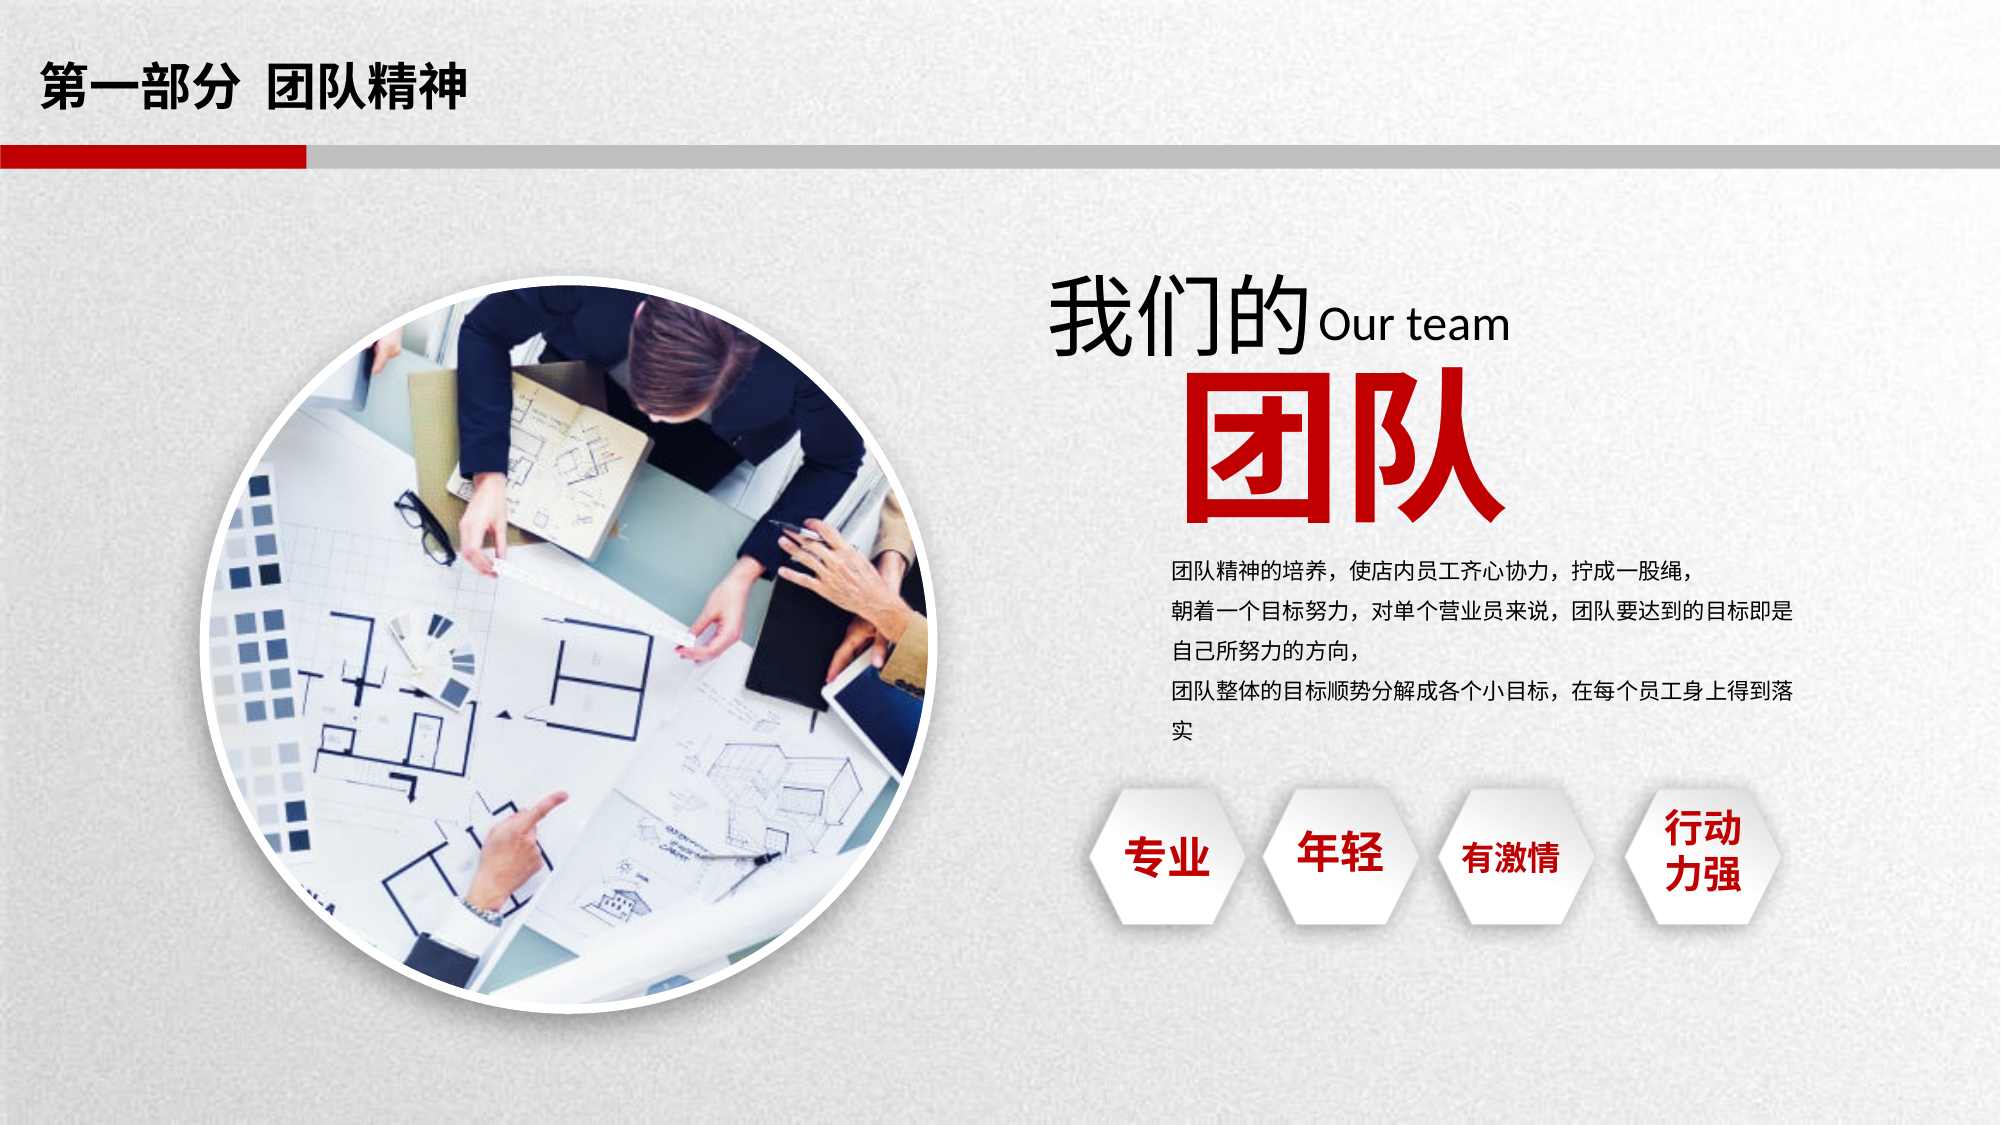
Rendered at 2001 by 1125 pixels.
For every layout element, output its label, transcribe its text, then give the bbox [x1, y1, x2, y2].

title 第一部分 团队精神 [23, 47, 1824, 124]
text_box 团队 [1160, 334, 1567, 536]
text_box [1437, 788, 1596, 925]
text_box 团队精神的培养，使店内员工齐心协力，拧成一股绳， 朝着一个目标努力，对单个营业员来说，团队要达到的目标即是自己所努力的方向， 团队整体的目标顺势分解成各个小目标，在每个员工身上得到落实 [1156, 536, 1819, 752]
text_box Our team [1303, 282, 1527, 358]
picture [0, 0, 2001, 1125]
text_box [1624, 788, 1783, 925]
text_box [1088, 788, 1247, 925]
text_box 我们的 [1032, 253, 1329, 375]
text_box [1262, 788, 1421, 925]
